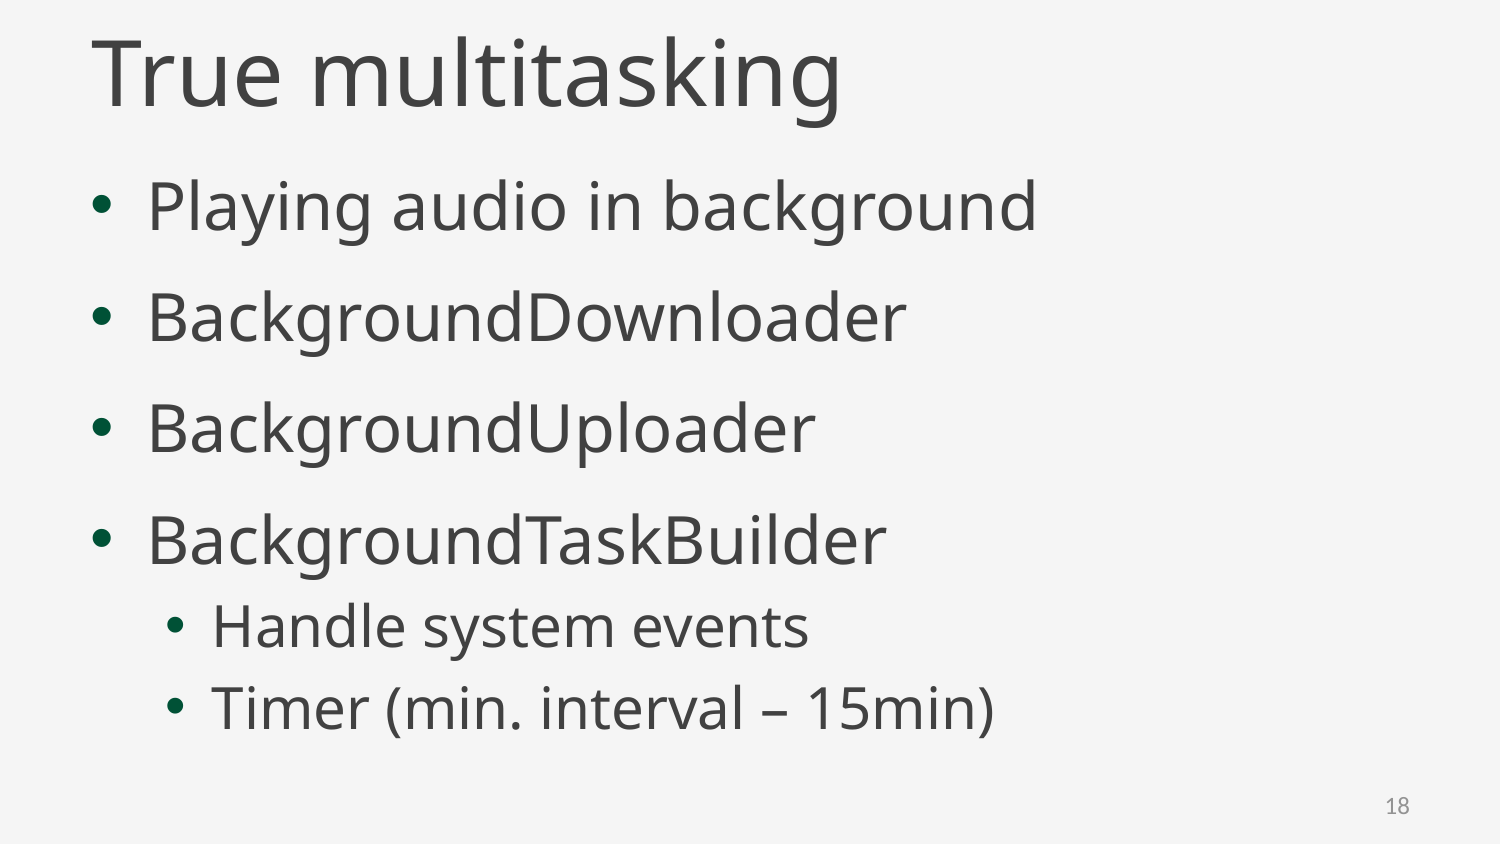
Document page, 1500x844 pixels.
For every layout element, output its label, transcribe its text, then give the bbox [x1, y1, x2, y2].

slide_number 18 [1316, 782, 1425, 827]
title True multitasking [76, 0, 1424, 141]
list Playing audio in background BackgroundDownloader BackgroundUploader BackgroundTaskBuilder Handle system events Timer (min. interval – 15min) [75, 156, 1425, 754]
